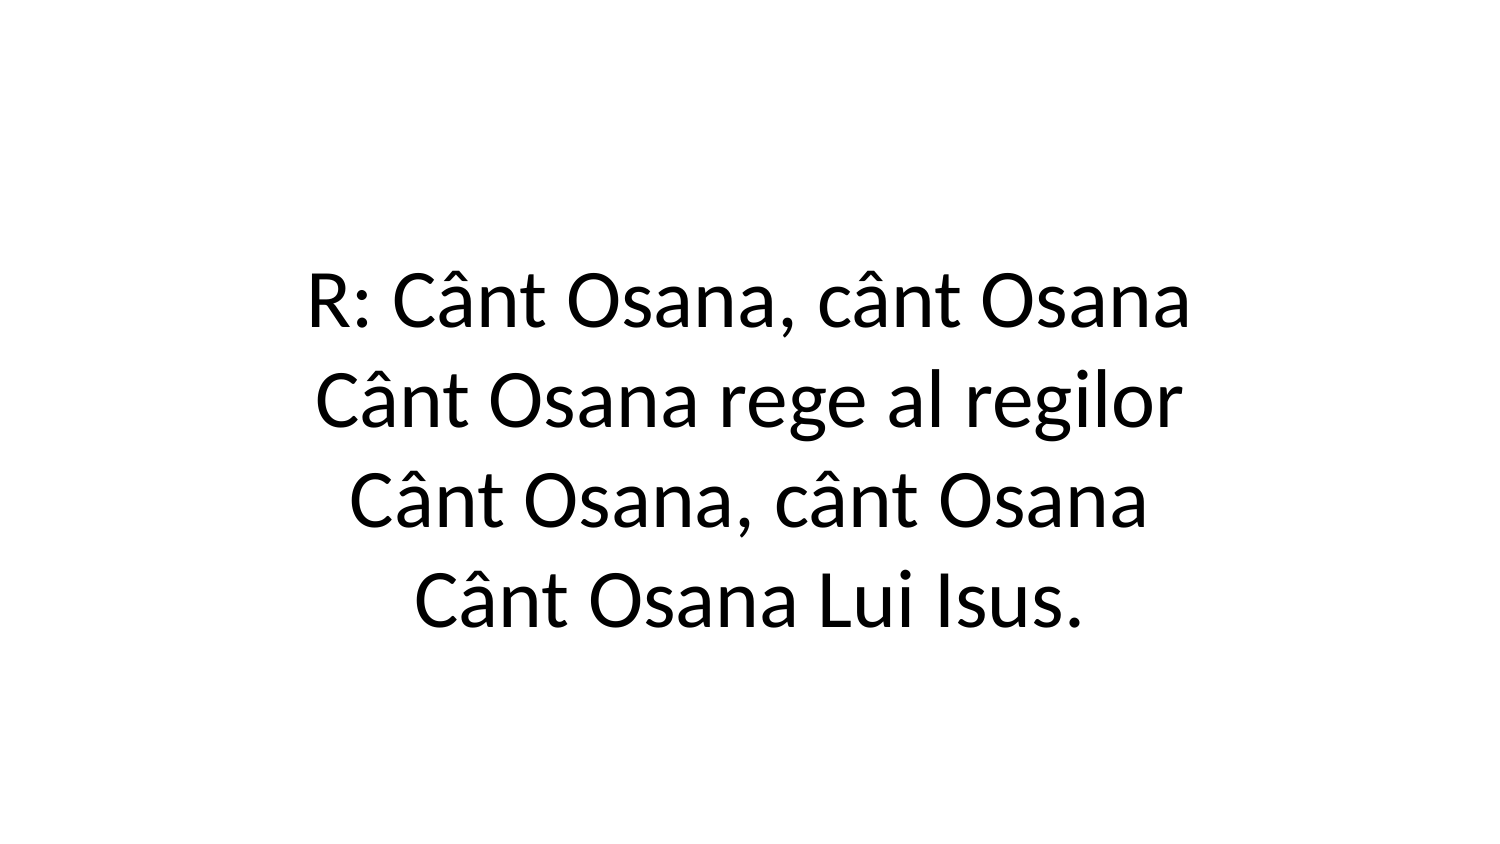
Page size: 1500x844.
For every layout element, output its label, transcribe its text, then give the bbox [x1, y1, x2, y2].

text_box R: Cânt Osana, cânt Osana Cânt Osana rege al regilor Cânt Osana, cânt Osana Cânt Osana Lui Isus. [291, 192, 1209, 652]
